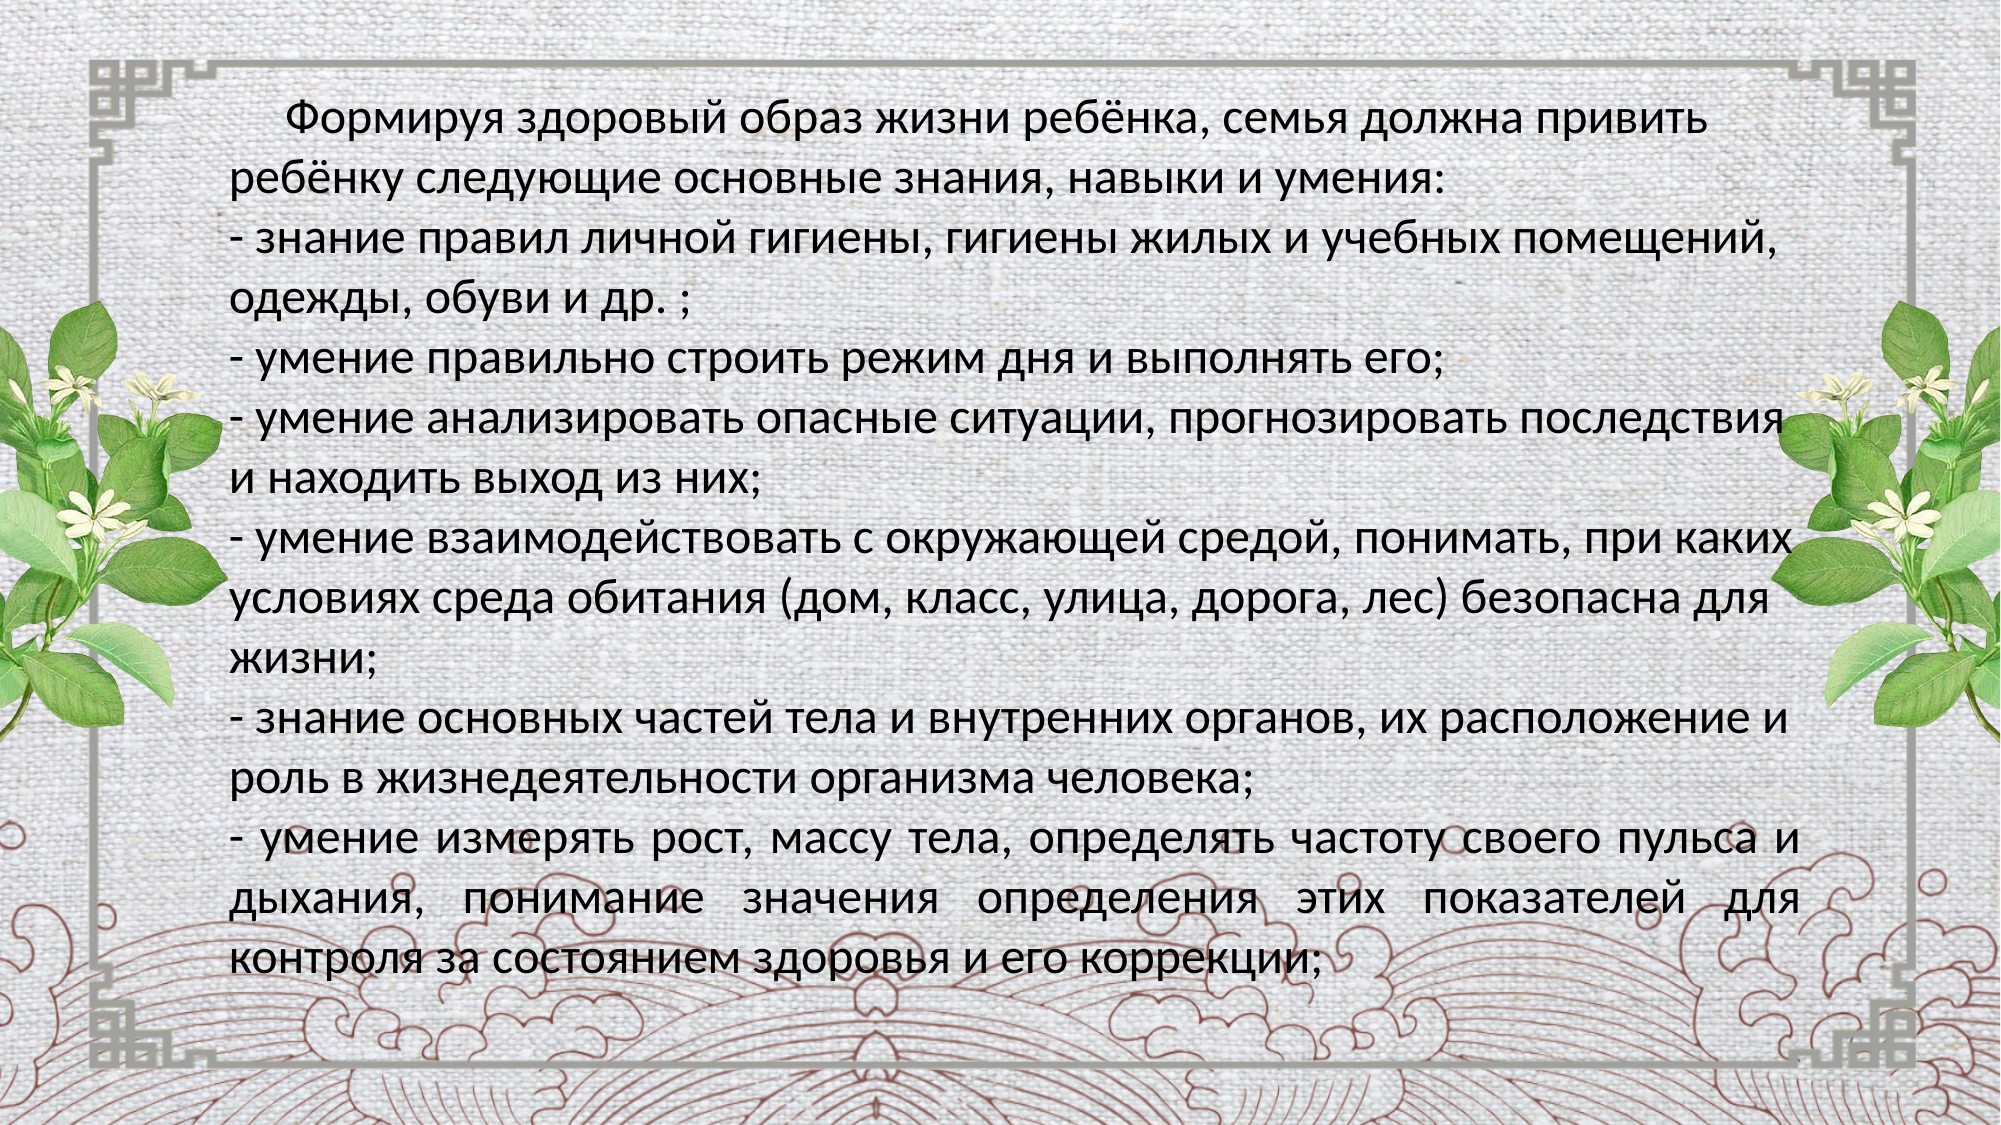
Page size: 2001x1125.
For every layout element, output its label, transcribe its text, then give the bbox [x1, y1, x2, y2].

text_box Формируя здоровый образ жизни ребёнка, семья должна привить ребёнку следующие основные знания, навыки и умения: - знание правил личной гигиены, гигиены жилых и учебных помещений, одежды, обуви и др. ; - умение правильно строить режим дня и выполнять его; - умение анализировать опасные ситуации, прогнозировать последствия и находить выход из них; - умение взаимодействовать с окружающей средой, понимать, при каких условиях среда обитания (дом, класс, улица, дорога, лес) безопасна для жизни; - знание основных частей тела и внутренних органов, их расположение и роль в жизнедеятельности организма человека; - умение измерять рост, массу тела, определять частоту своего пульса и дыхания, понимание значения определения этих показателей для контроля за состоянием здоровья и его коррекции; [213, 76, 1817, 991]
picture [0, 0, 2001, 1125]
